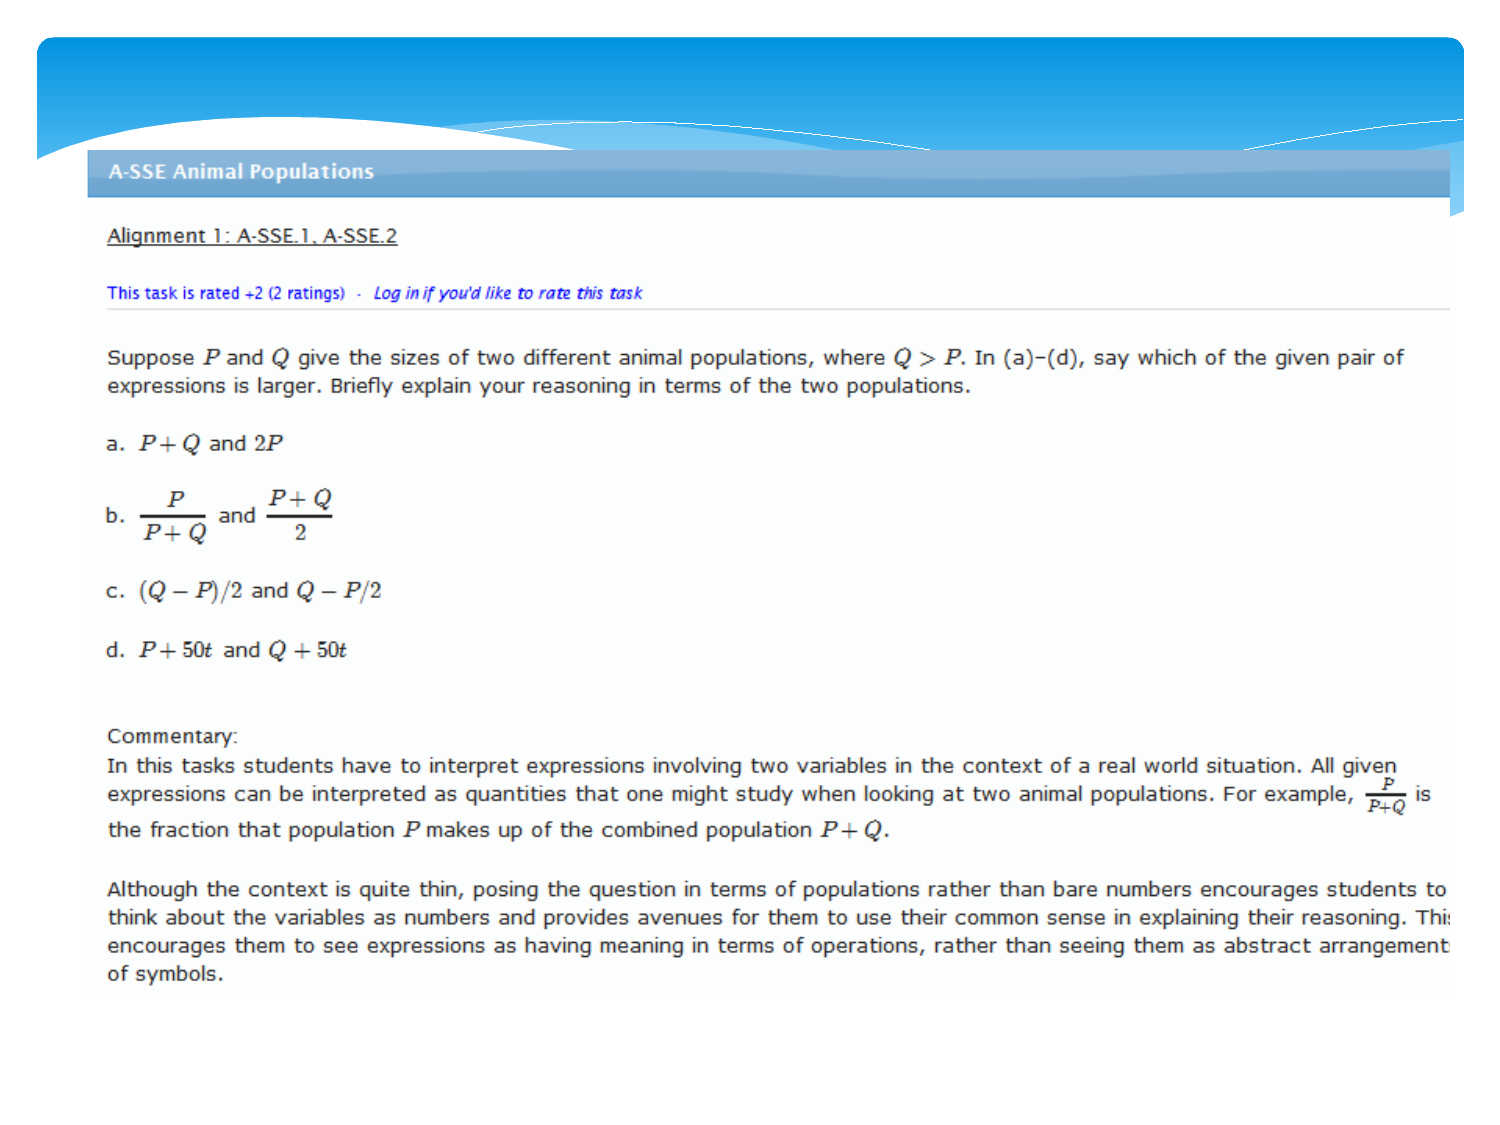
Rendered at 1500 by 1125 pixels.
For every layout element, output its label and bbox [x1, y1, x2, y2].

picture [87, 149, 1451, 994]
